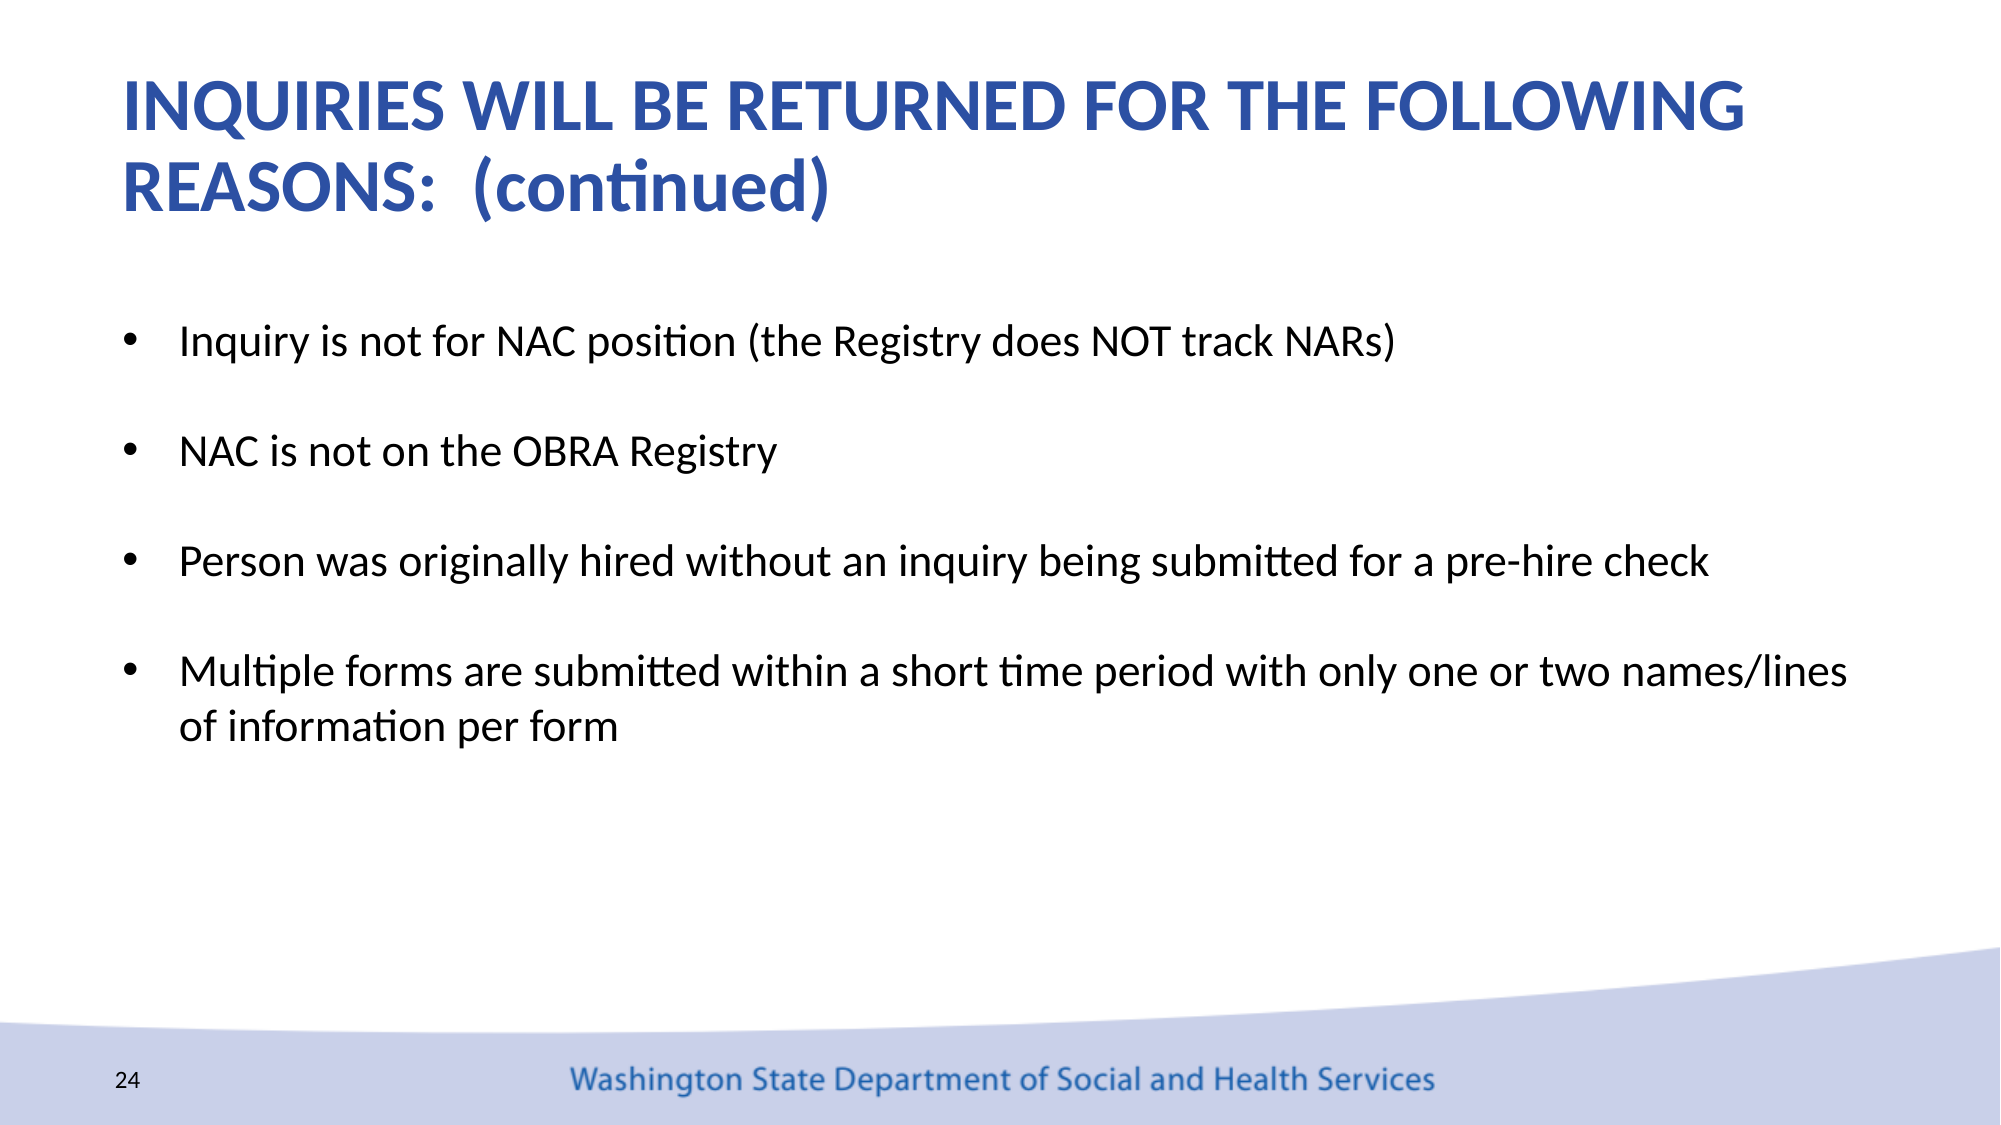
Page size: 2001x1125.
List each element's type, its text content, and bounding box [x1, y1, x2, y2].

title INQUIRIES WILL BE RETURNED FOR THE FOLLOWING REASONS: (continued) [107, 38, 1908, 256]
slide_number 24 [99, 1048, 550, 1108]
text_box Inquiry is not for NAC position (the Registry does NOT track NARs) NAC is not on the OBRA Registry Person was originally hired without an inquiry being submitted for a pre-hire check Multiple forms are submitted within a short time period with only one or two names/lines of information per form [107, 303, 1893, 759]
